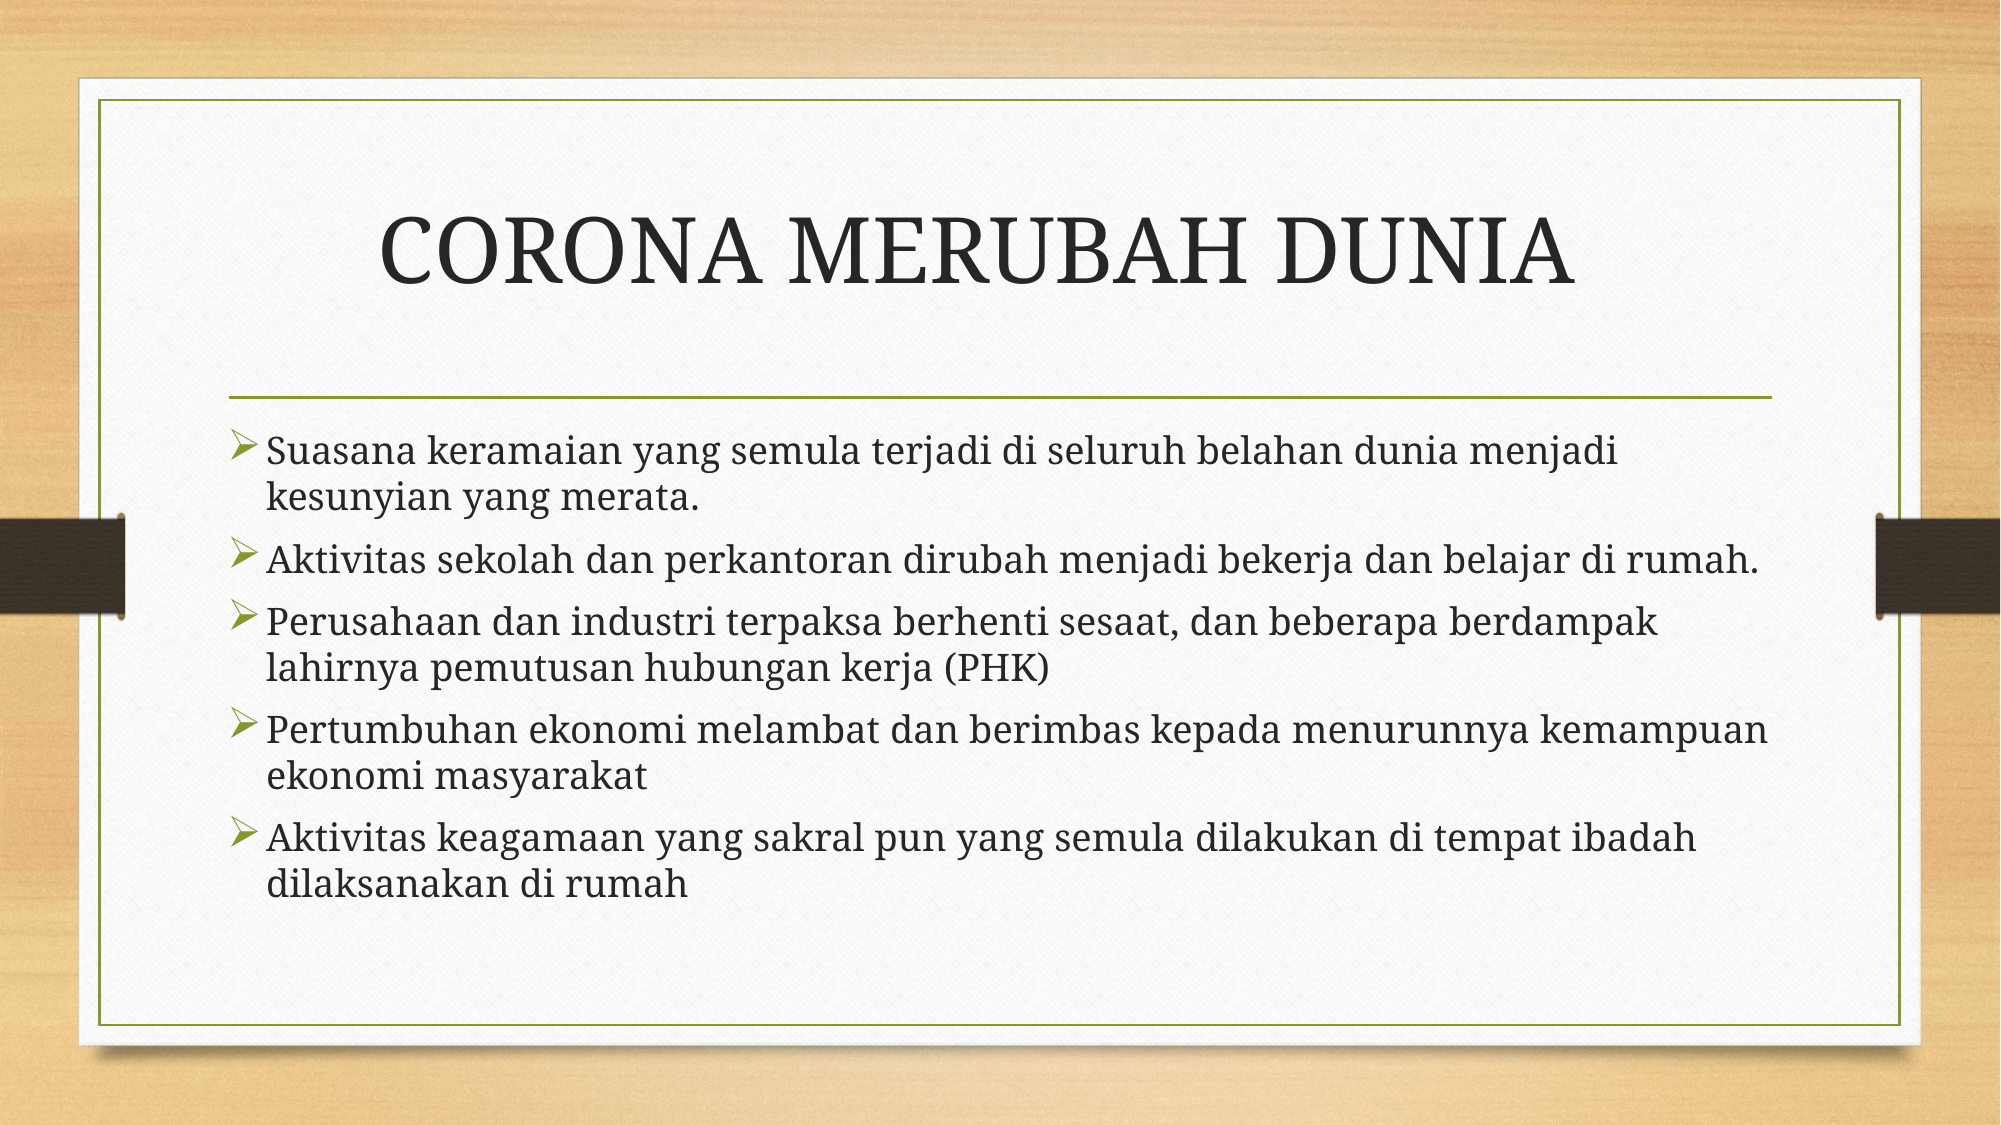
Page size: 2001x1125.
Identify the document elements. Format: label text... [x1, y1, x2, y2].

list Suasana keramaian yang semula terjadi di seluruh belahan dunia menjadi kesunyian yang merata. Aktivitas sekolah dan perkantoran dirubah menjadi bekerja dan belajar di rumah. Perusahaan dan industri terpaksa berhenti sesaat, dan beberapa berdampak lahirnya pemutusan hubungan kerja (PHK) Pertumbuhan ekonomi melambat dan berimbas kepada menurunnya kemampuan ekonomi masyarakat Aktivitas keagamaan yang sakral pun yang semula dilakukan di tempat ibadah dilaksanakan di rumah [212, 419, 1788, 964]
picture [0, 0, 2001, 1125]
title CORONA MERUBAH DUNIA [189, 139, 1765, 354]
